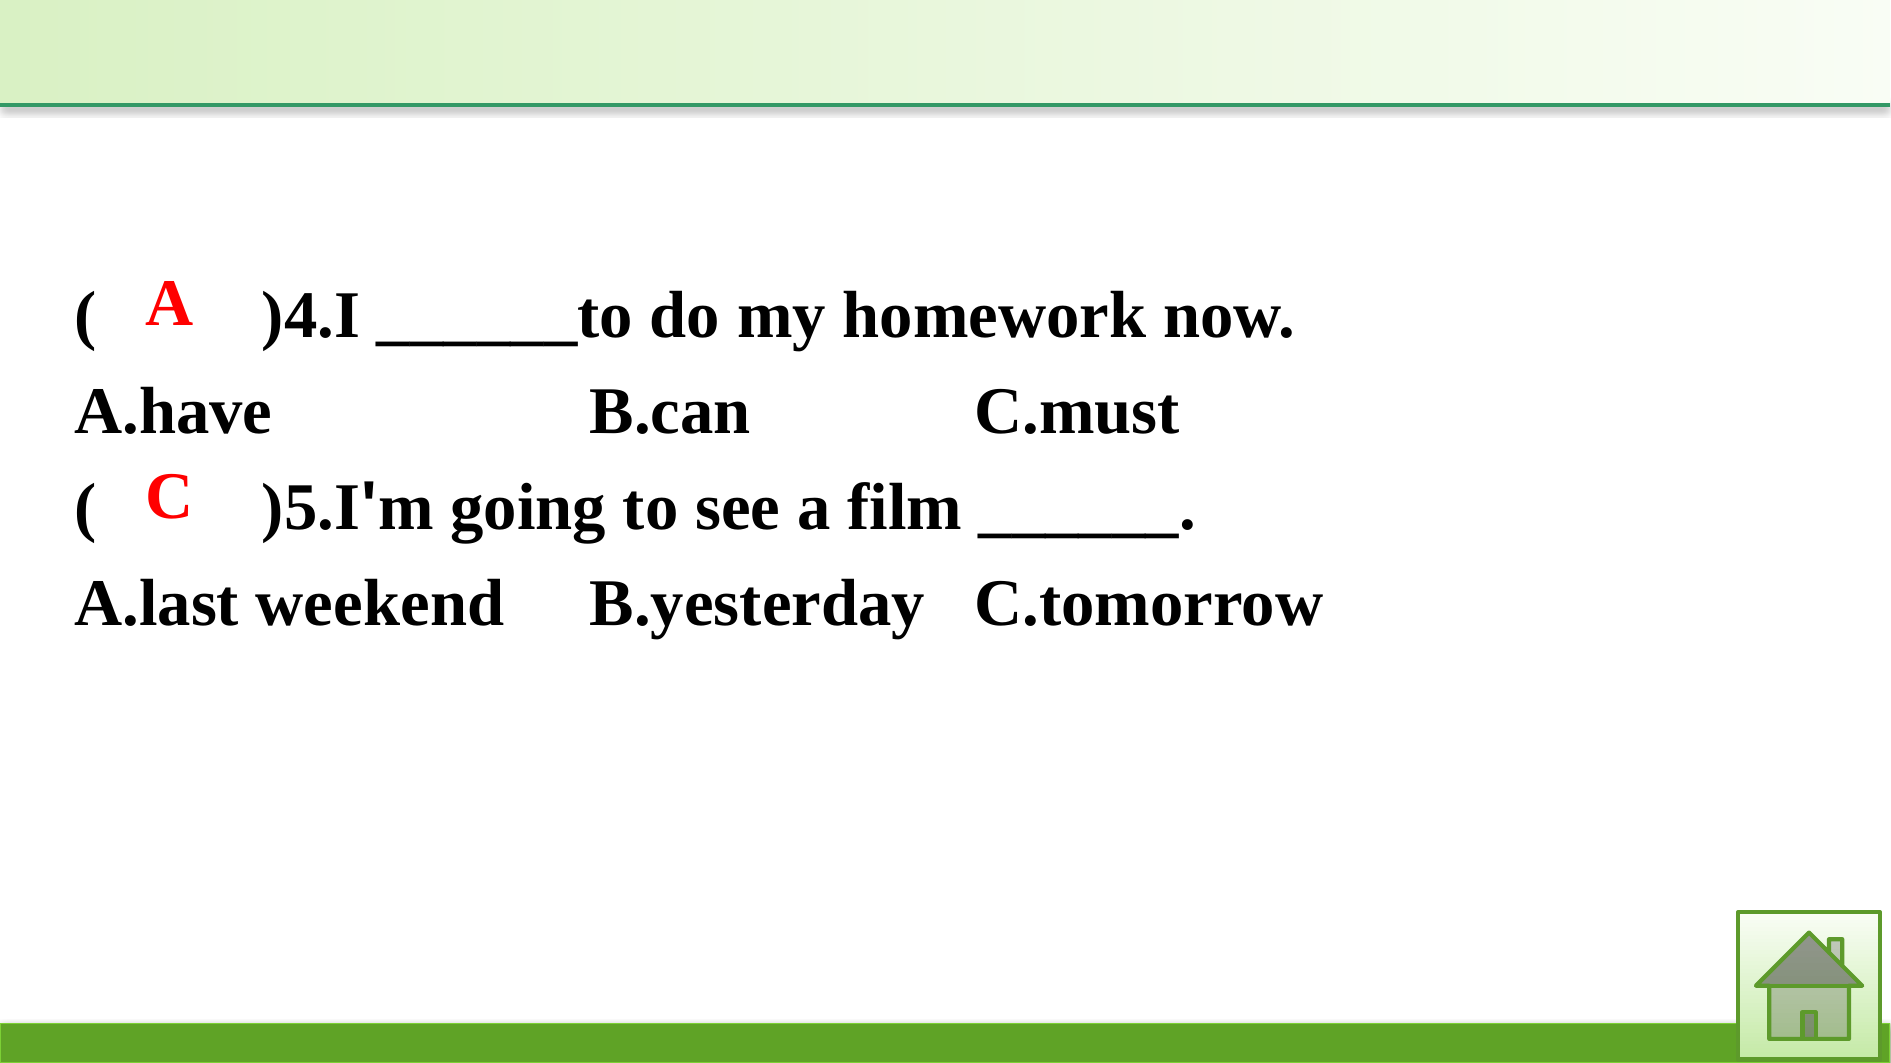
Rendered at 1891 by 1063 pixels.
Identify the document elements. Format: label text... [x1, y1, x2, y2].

text_box A [130, 251, 209, 346]
text_box C [130, 444, 209, 540]
text_box ( )4.I ______to do my homework now. A.have B.can C.must ( )5.I'm going to see a film ______. A.last weekend B.yesterday C.tomorrow [59, 247, 1833, 647]
